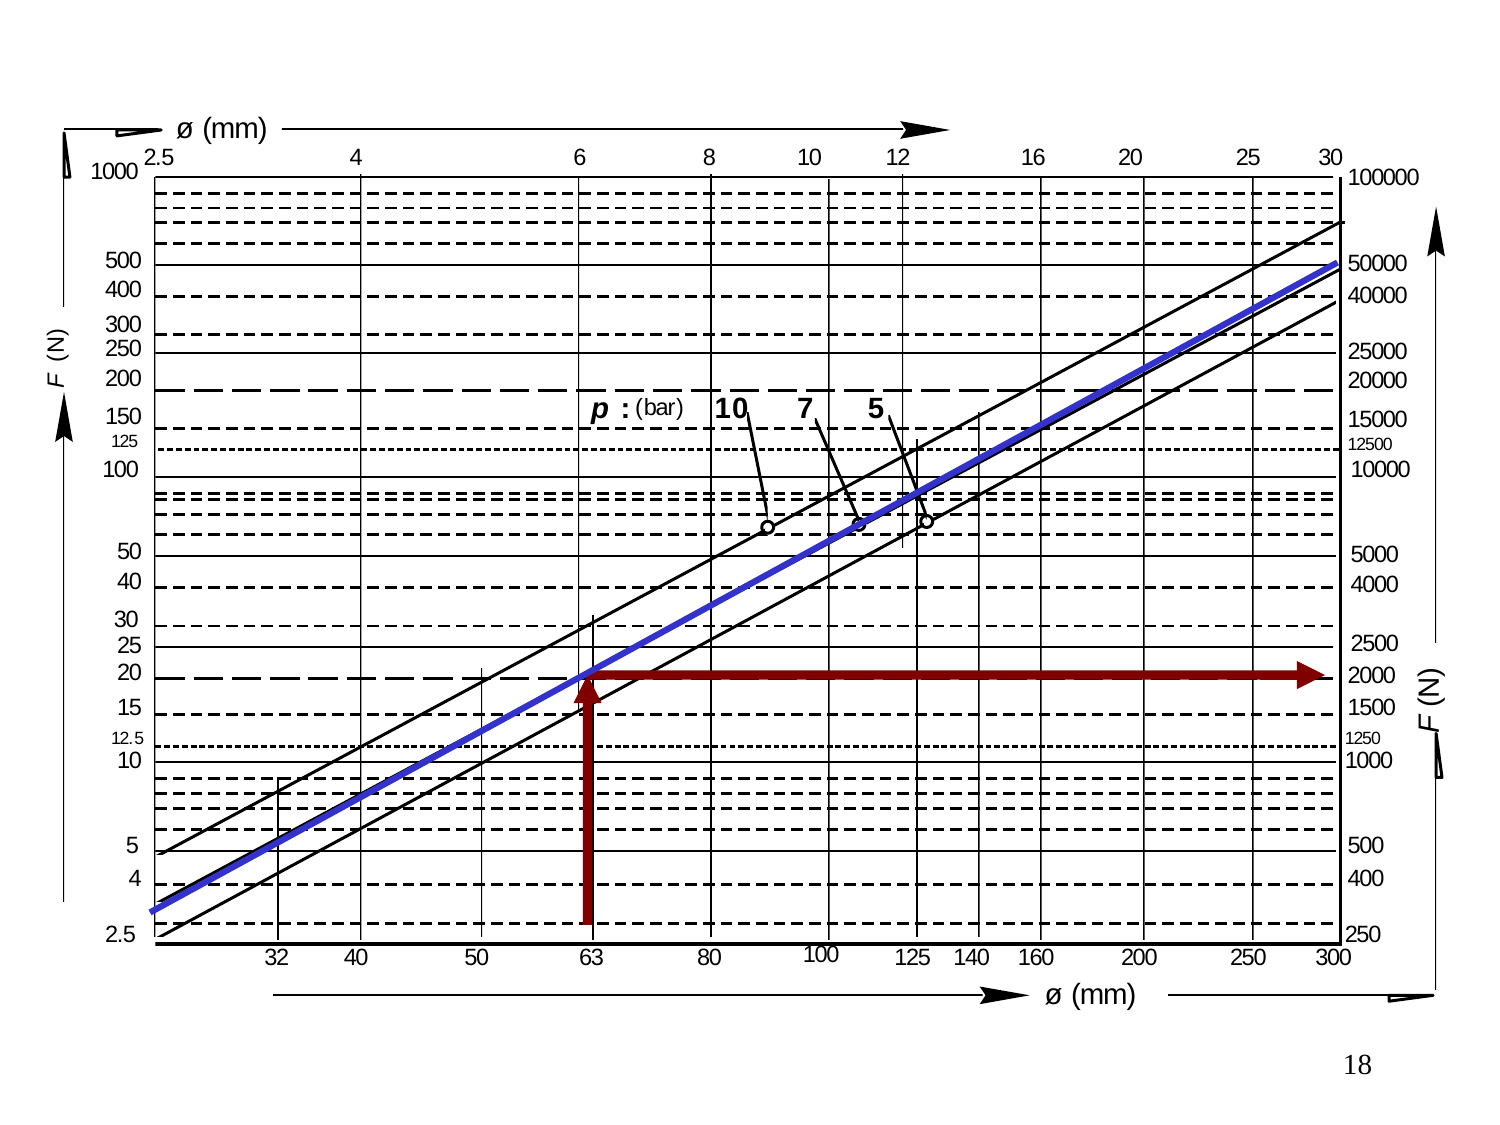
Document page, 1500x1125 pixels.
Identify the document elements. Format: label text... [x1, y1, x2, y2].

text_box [37, 100, 1463, 1025]
slide_number 18 [1074, 1032, 1388, 1101]
